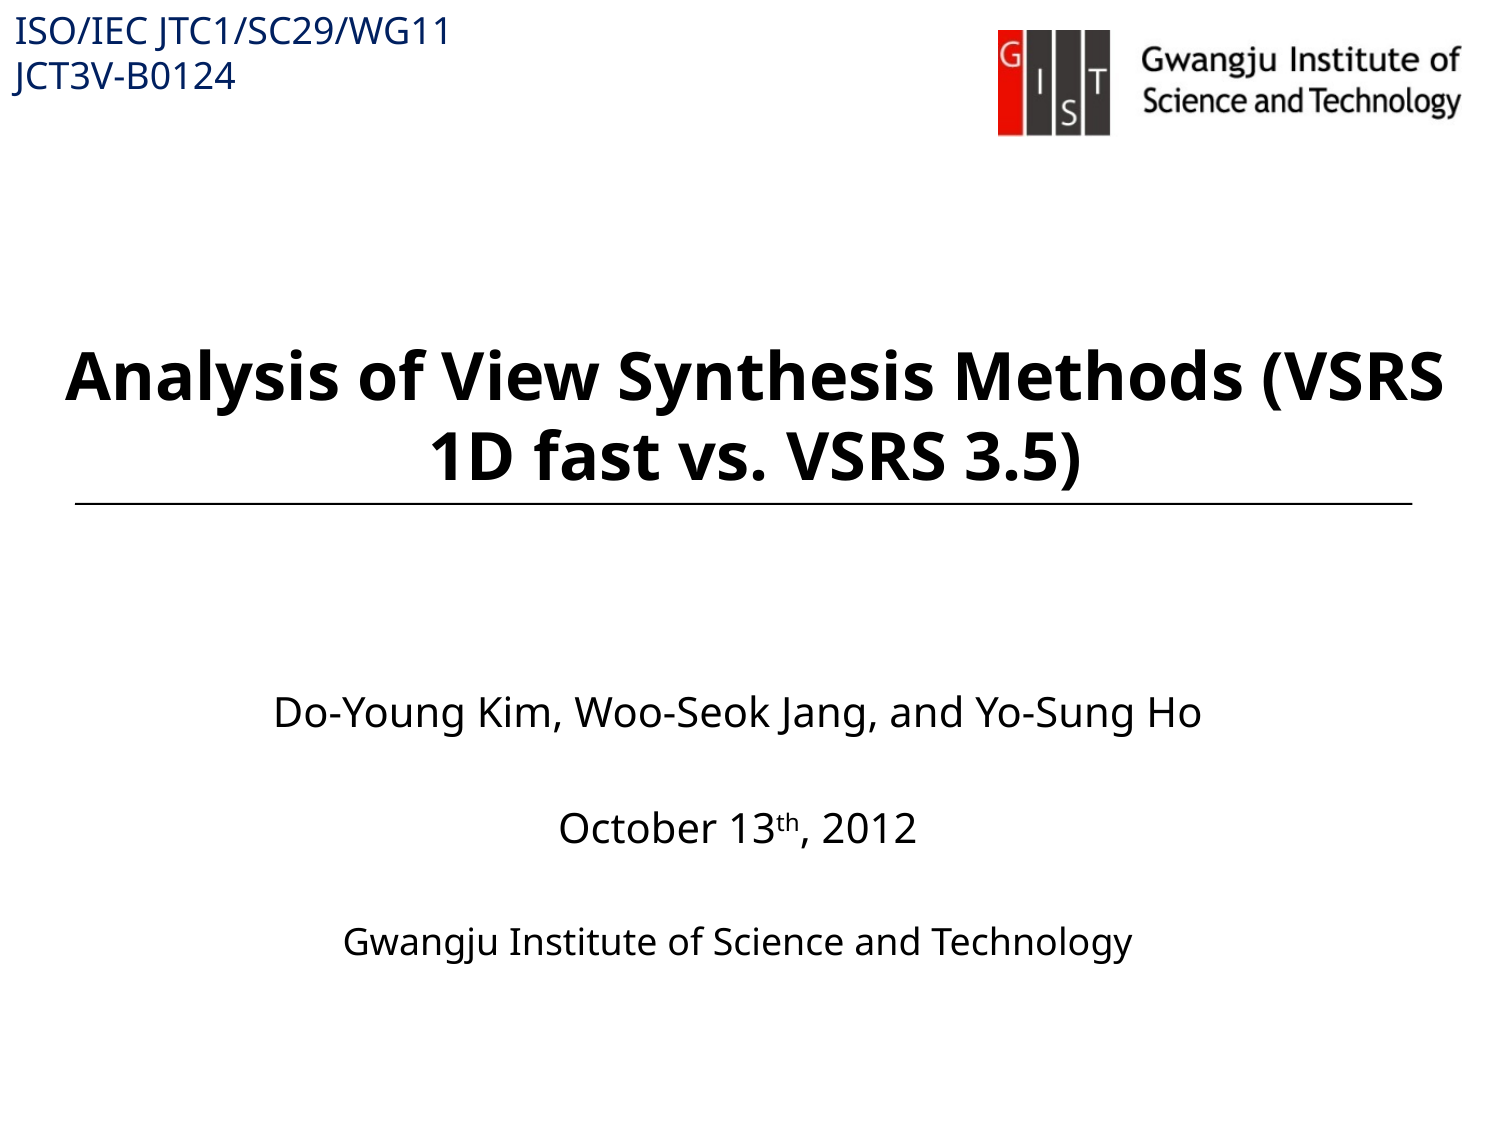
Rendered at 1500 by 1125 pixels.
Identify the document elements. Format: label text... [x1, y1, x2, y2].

text_box ISO/IEC JTC1/SC29/WG11 JCT3V-B0124 [0, 0, 538, 106]
text_box Do-Young Kim, Woo-Seok Jang, and Yo-Sung Ho October 13th, 2012 Gwangju Institute of Science and Technology [253, 678, 1223, 1035]
picture [997, 30, 1463, 138]
text_box Analysis of View Synthesis Methods (VSRS 1D fast vs. VSRS 3.5) [46, 326, 1465, 501]
